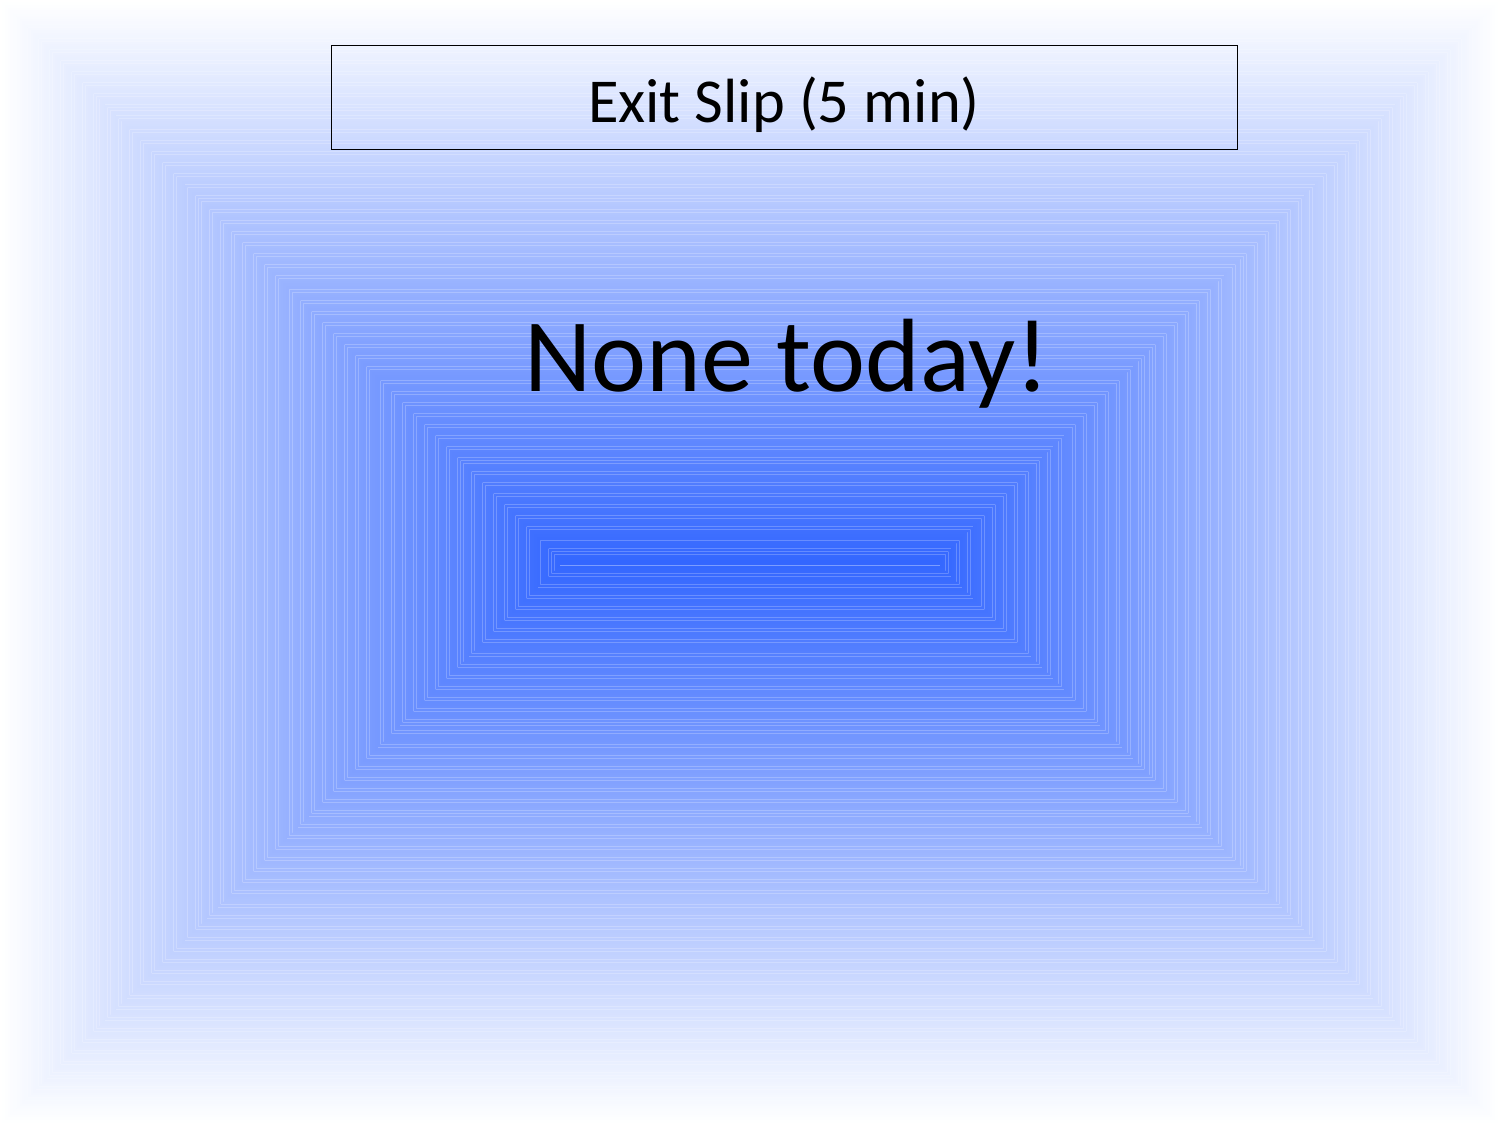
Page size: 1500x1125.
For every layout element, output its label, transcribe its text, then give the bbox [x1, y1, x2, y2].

text_box Exit Slip (5 min) [331, 45, 1238, 150]
text_box None today! [287, 279, 1288, 420]
